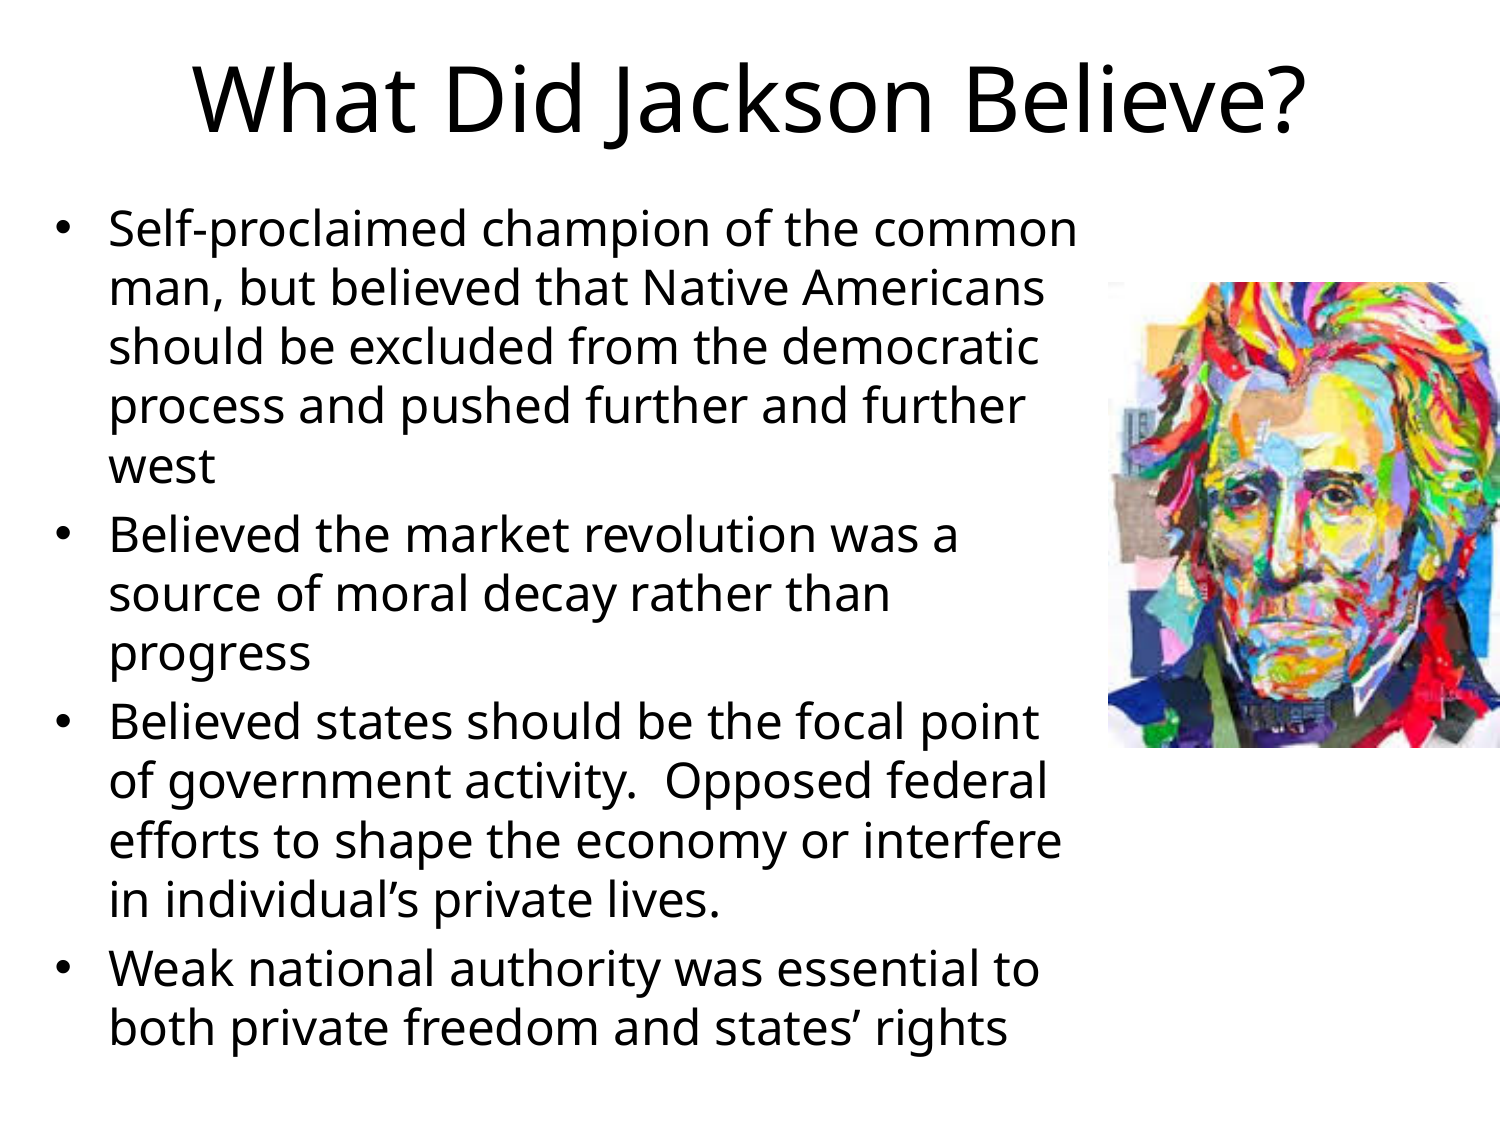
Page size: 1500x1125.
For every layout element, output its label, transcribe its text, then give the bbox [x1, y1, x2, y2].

picture [1108, 282, 1500, 748]
list Self-proclaimed champion of the common man, but believed that Native Americans should be excluded from the democratic process and pushed further and further west Believed the market revolution was a source of moral decay rather than progress Believed states should be the focal point of government activity. Opposed federal efforts to shape the economy or interfere in individual’s private lives. Weak national authority was essential to both private freedom and states’ rights [39, 189, 1109, 1073]
title What Did Jackson Believe? [75, 1, 1425, 190]
